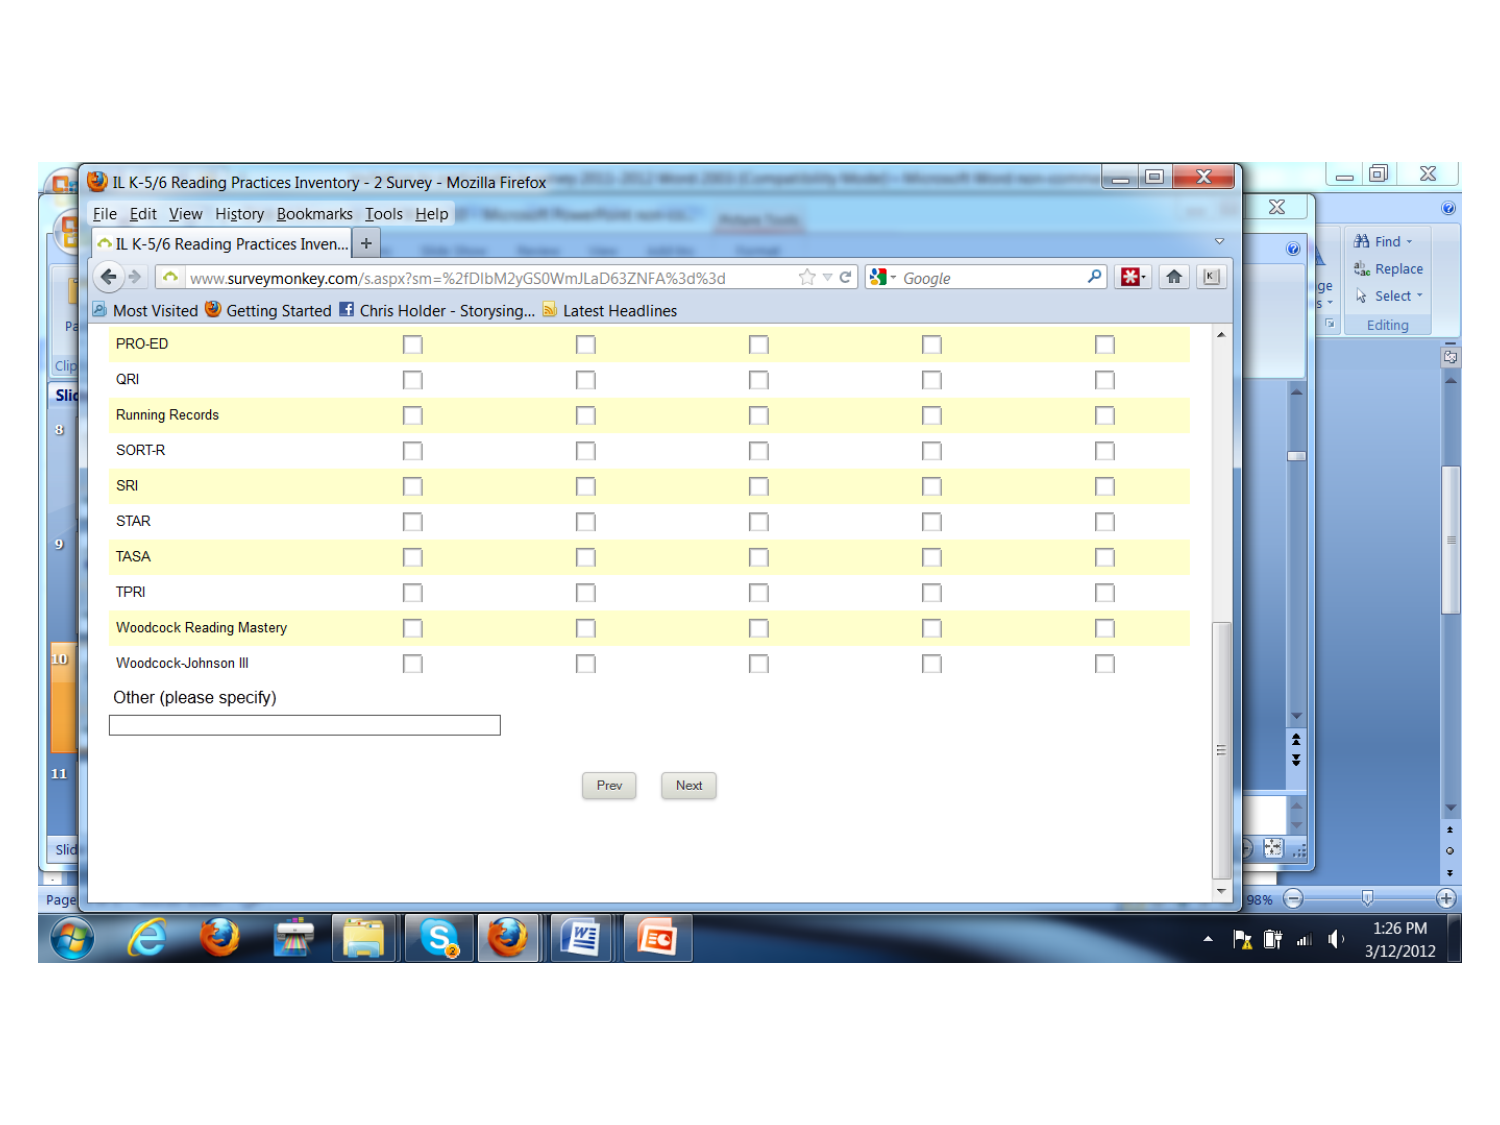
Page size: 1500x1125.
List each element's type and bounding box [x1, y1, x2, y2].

picture [38, 162, 1462, 963]
